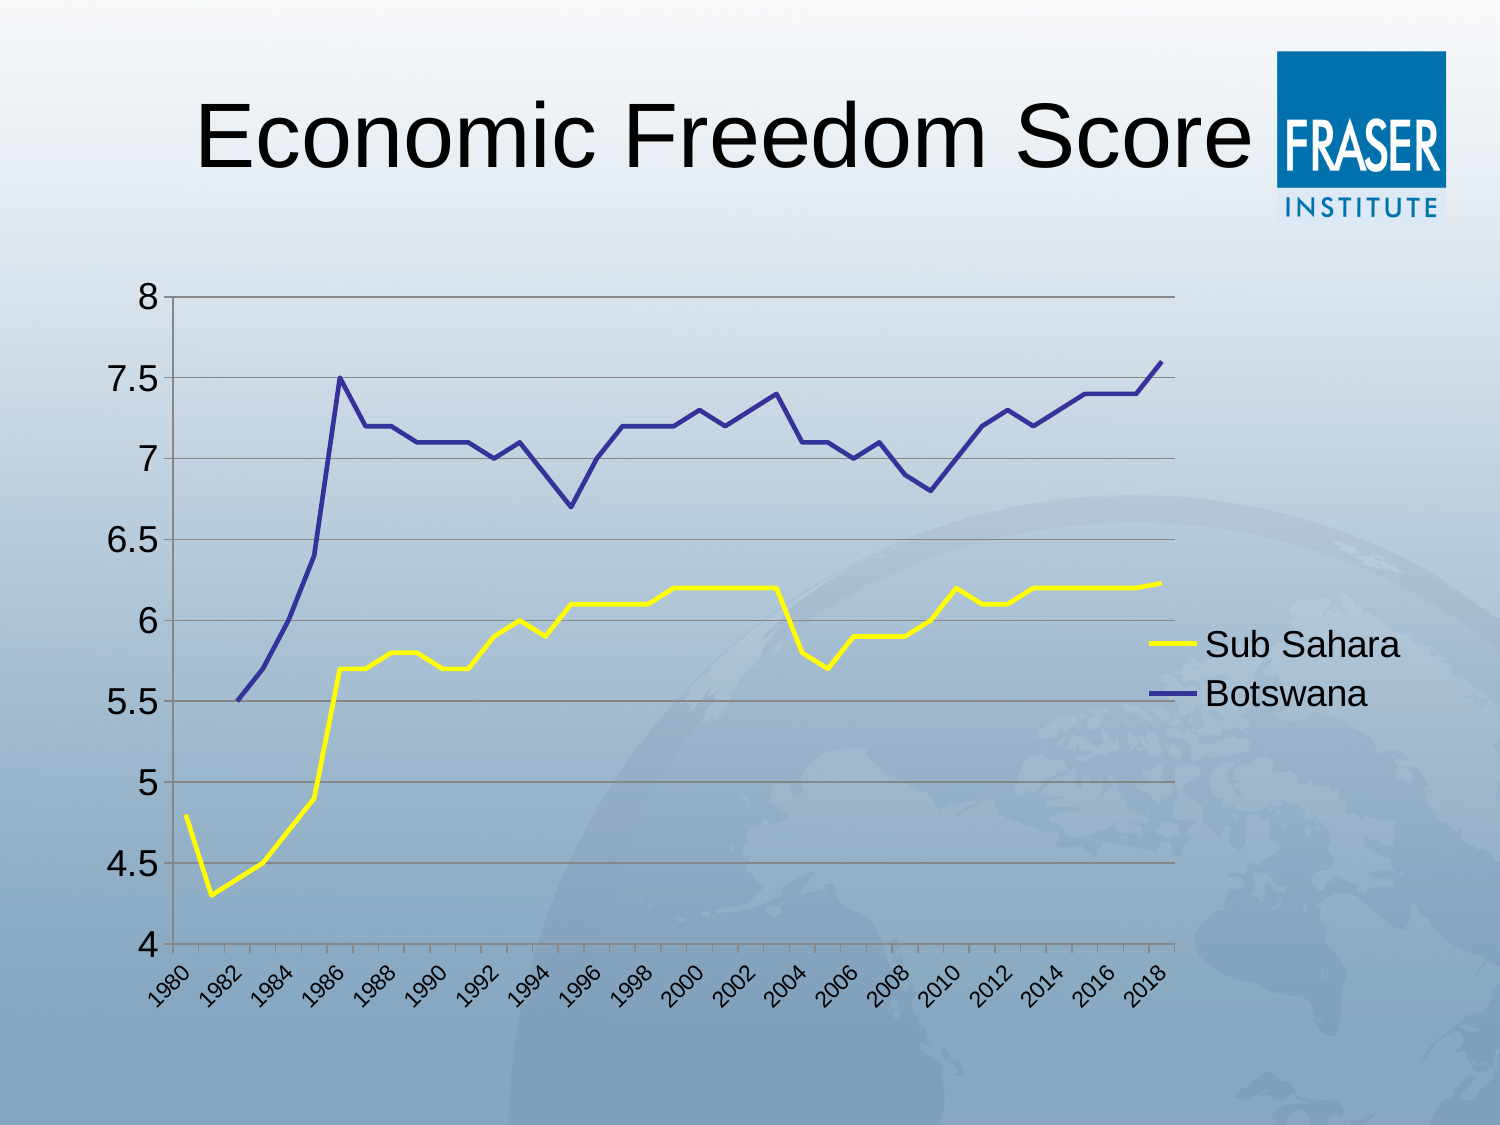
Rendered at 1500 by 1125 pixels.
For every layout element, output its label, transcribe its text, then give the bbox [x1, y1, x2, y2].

chart [74, 262, 1426, 1076]
picture [0, 0, 1500, 1125]
title Economic Freedom Score [50, 37, 1400, 225]
